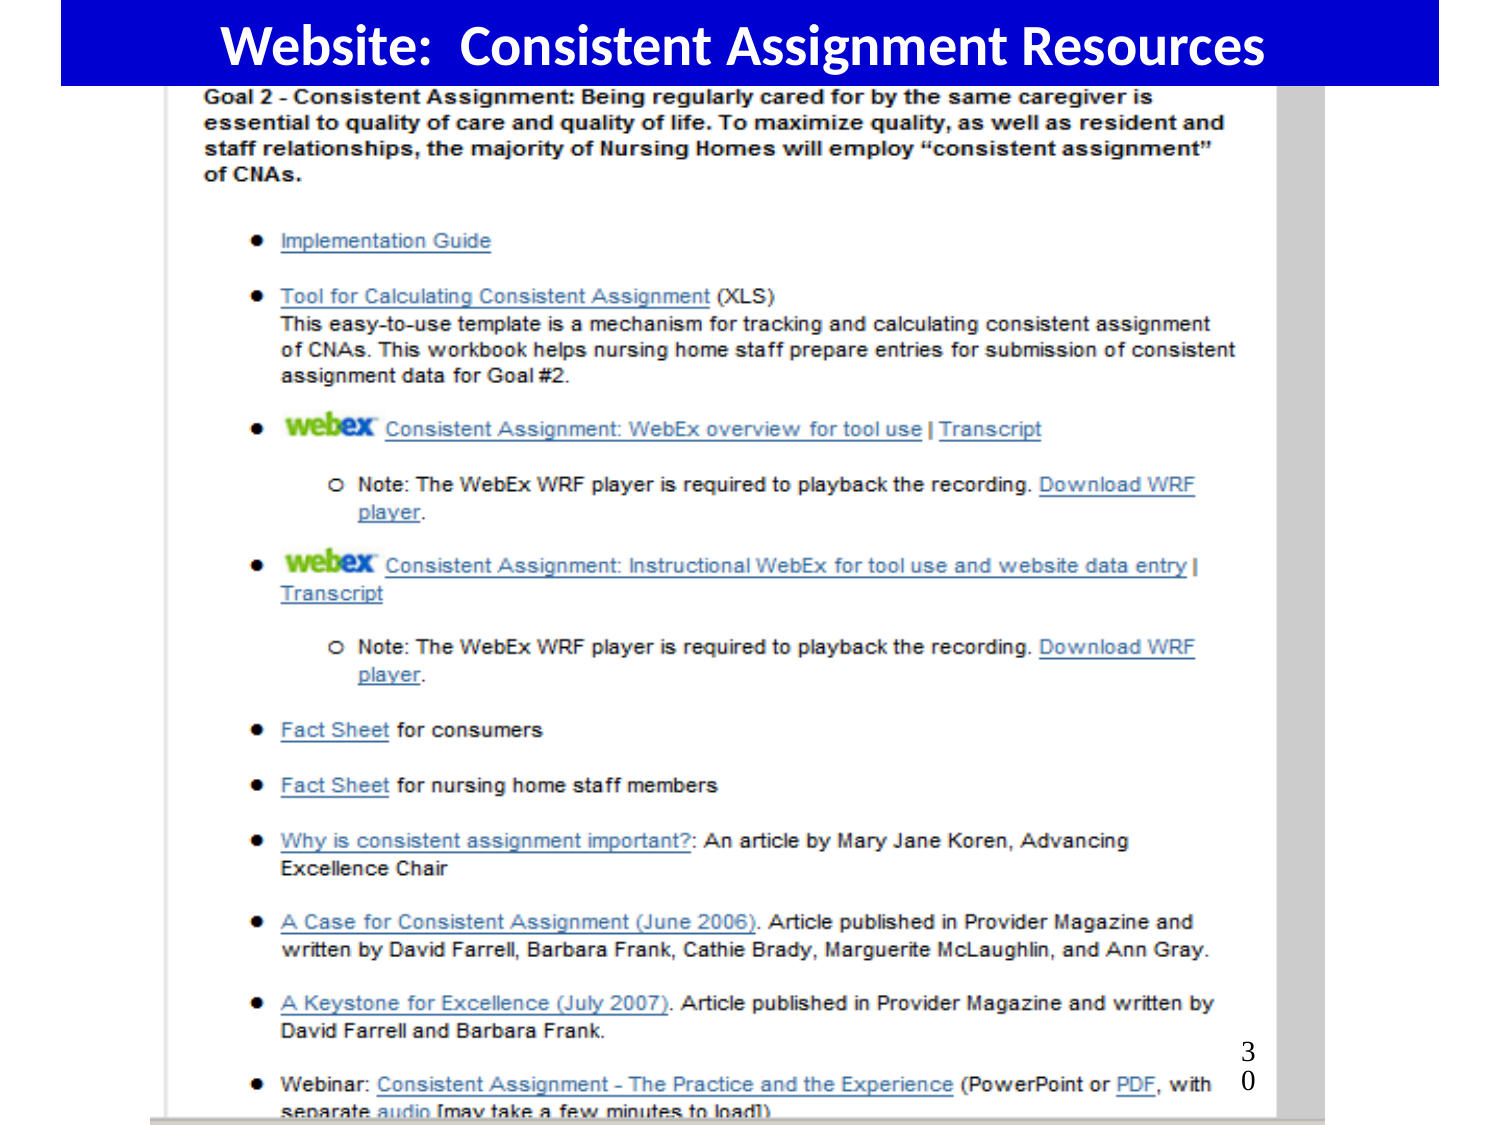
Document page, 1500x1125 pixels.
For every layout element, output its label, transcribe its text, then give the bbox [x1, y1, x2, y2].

text_box Website: Consistent Assignment Resources [62, 0, 1438, 85]
picture [149, 84, 1326, 1125]
